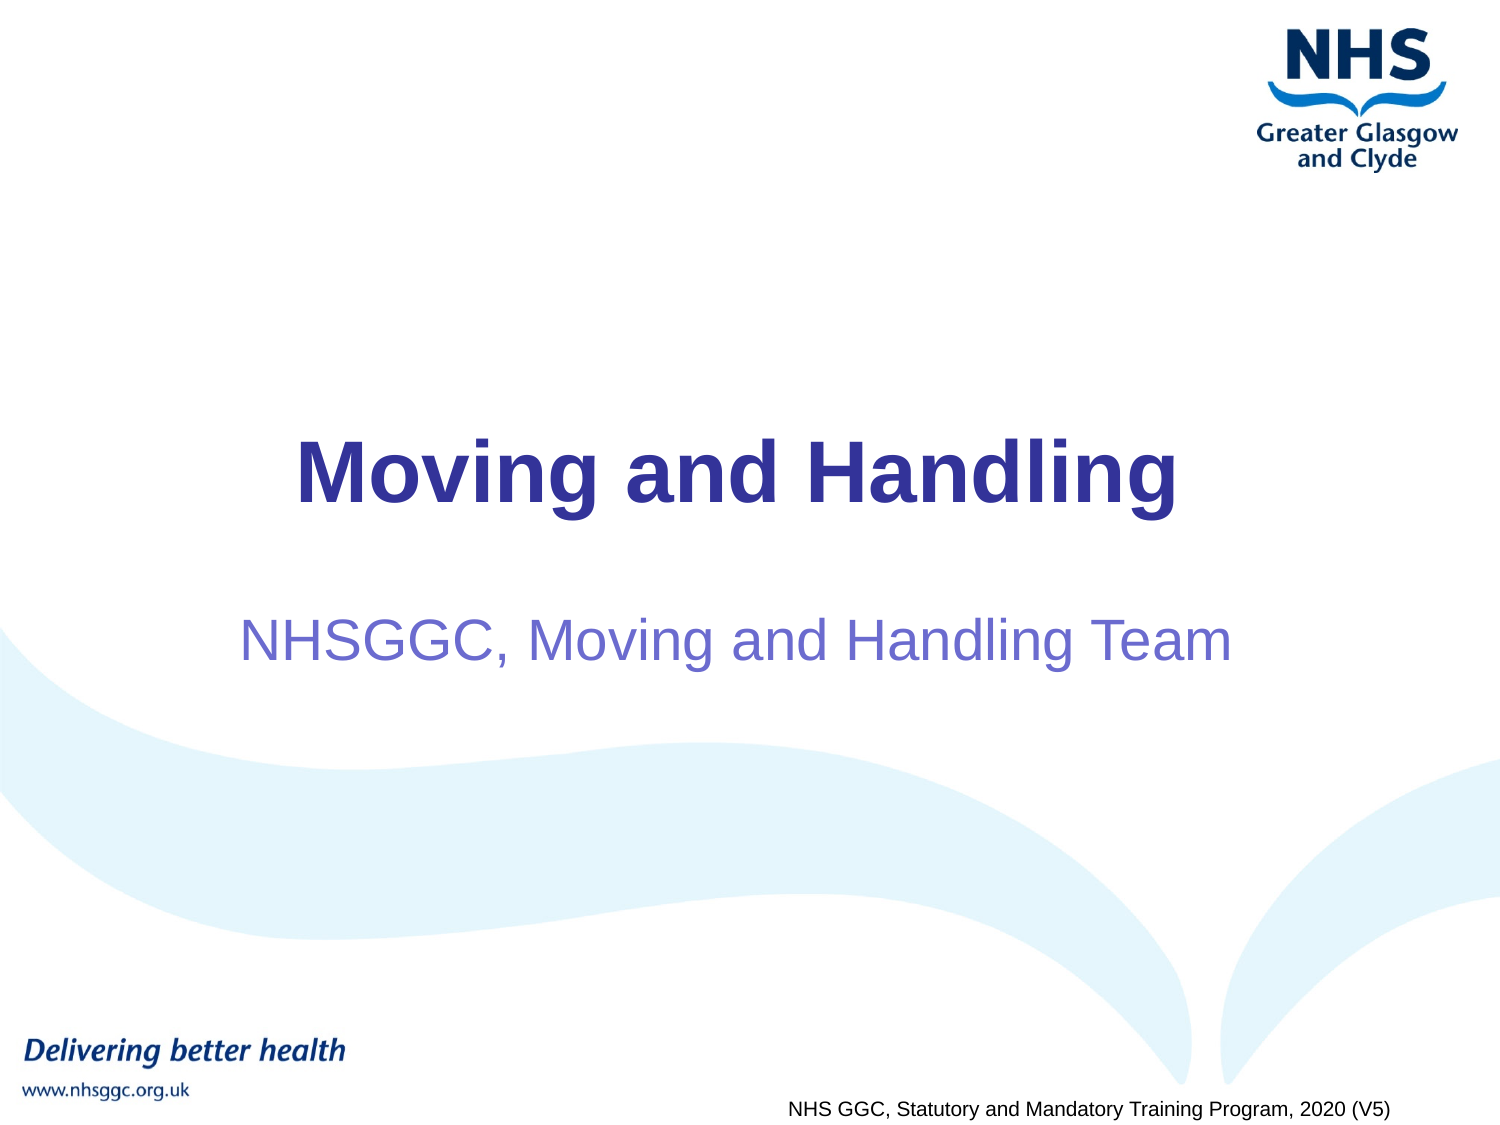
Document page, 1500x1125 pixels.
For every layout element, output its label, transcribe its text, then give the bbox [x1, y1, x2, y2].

text_box NHS GGC, Statutory and Mandatory Training Program, 2020 (V5) [773, 1088, 1406, 1125]
picture [0, 612, 1500, 1118]
picture [1257, 28, 1459, 173]
title Moving and Handling [100, 373, 1376, 561]
subtitle NHSGGC, Moving and Handling Team [41, 562, 1447, 1082]
